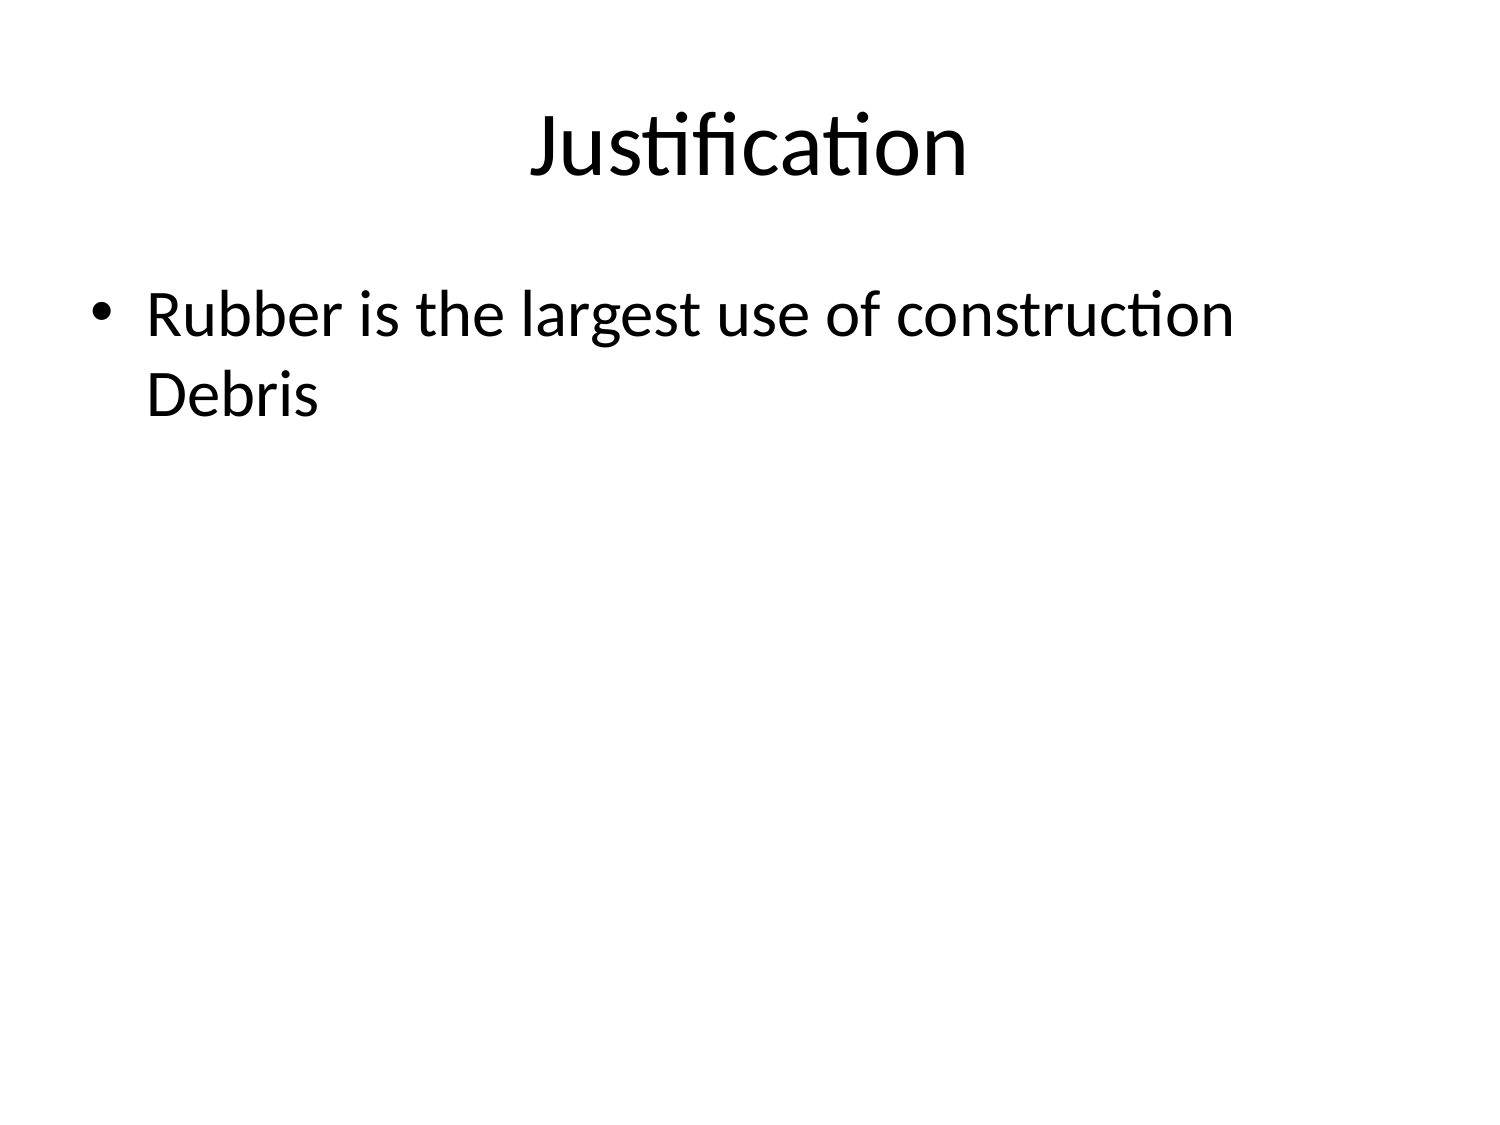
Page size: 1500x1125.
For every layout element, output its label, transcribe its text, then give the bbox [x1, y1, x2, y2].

title Justification [75, 45, 1425, 233]
list Rubber is the largest use of construction Debris [75, 262, 1425, 1005]
